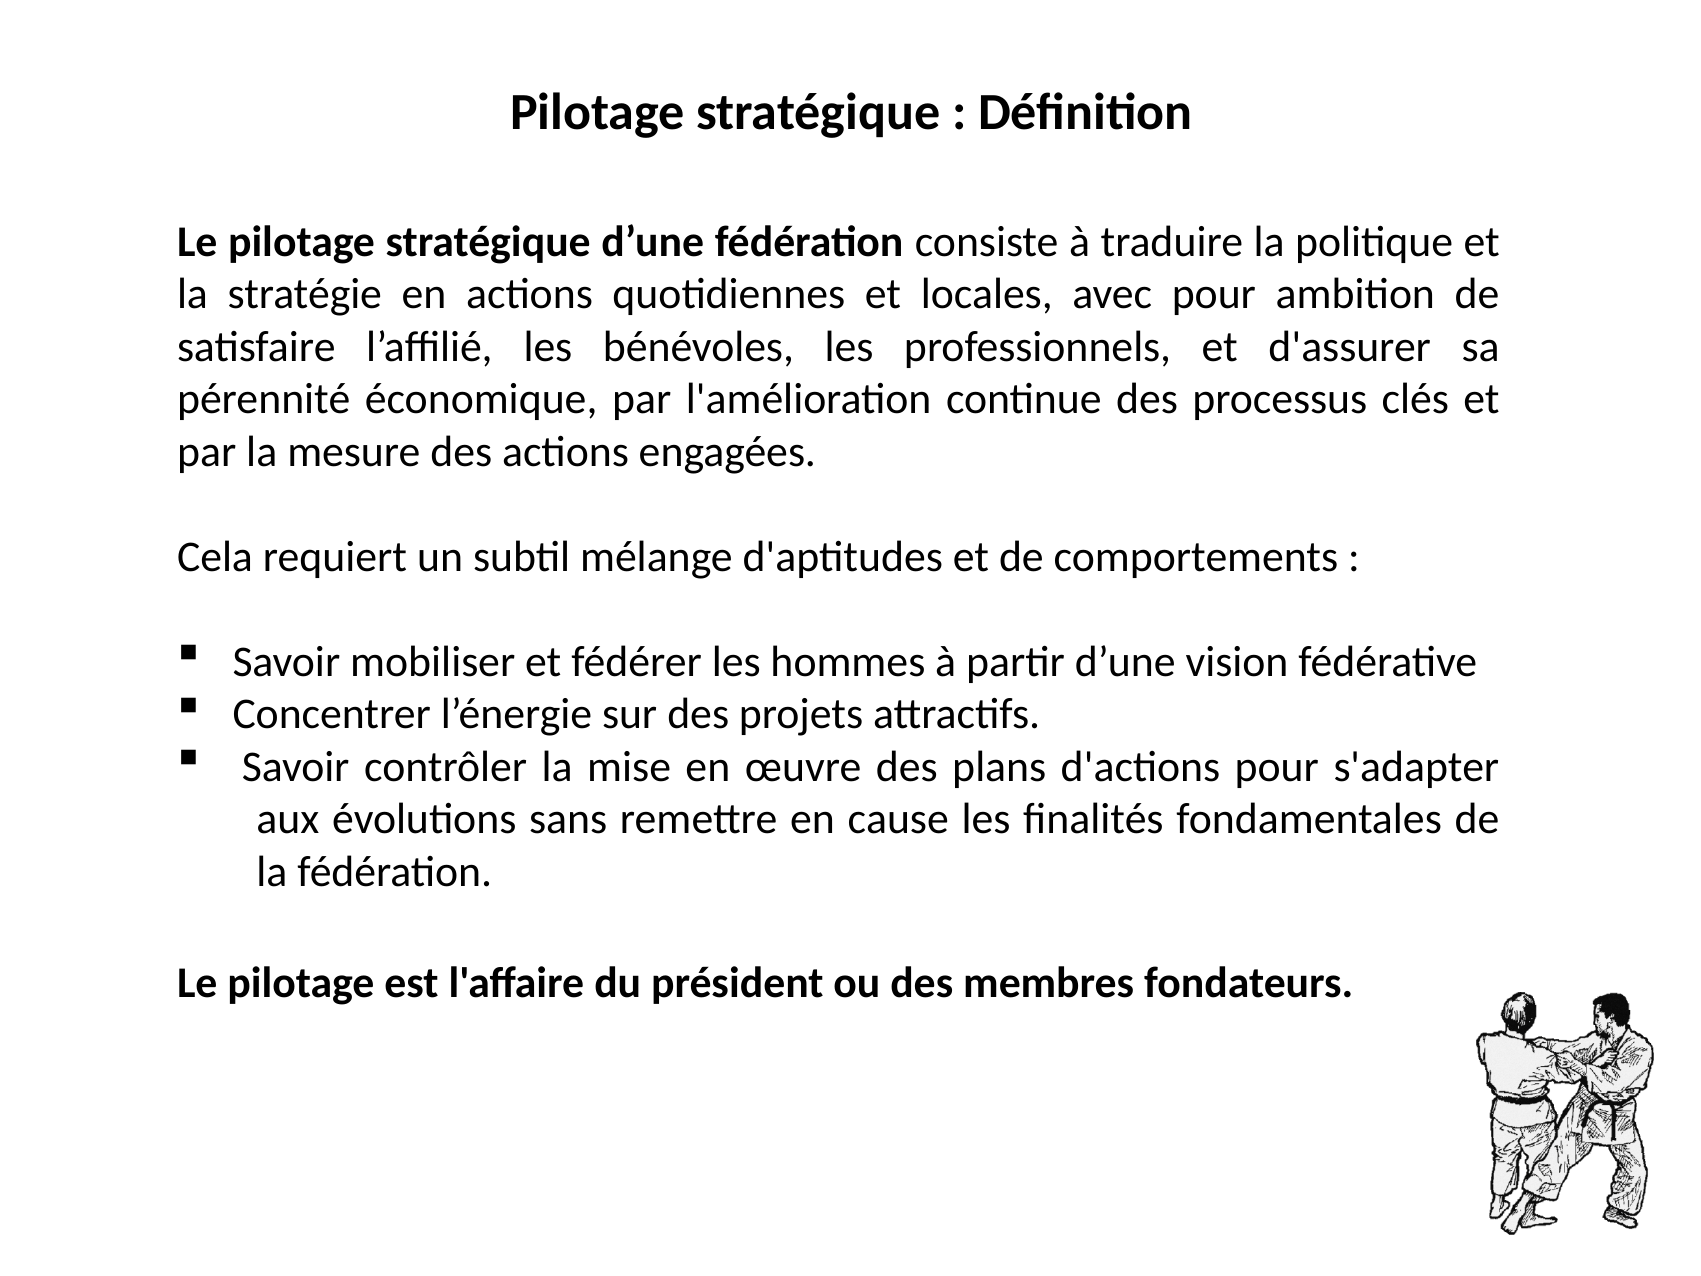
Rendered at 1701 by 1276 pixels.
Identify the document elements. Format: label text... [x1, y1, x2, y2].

text_box Pilotage stratégique : Définition [0, 77, 1701, 174]
text_box Le pilotage stratégique d’une fédération consiste à traduire la politique et la stratégie en actions quotidiennes et locales, avec pour ambition de satisfaire l’affilié, les bénévoles, les professionnels, et d'assurer sa pérennité économique, par l'amélioration continue des processus clés et par la mesure des actions engagées. Cela requiert un subtil mélange d'aptitudes et de comportements : Savoir mobiliser et fédérer les hommes à partir d’une vision fédérative Concentrer l’énergie sur des projets attractifs. Savoir contrôler la mise en œuvre des plans d'actions pour s'adapter aux évolutions sans remettre en cause les finalités fondamentales de la fédération. Le pilotage est l'affaire du président ou des membres fondateurs. [177, 212, 1501, 914]
picture [1476, 991, 1654, 1235]
